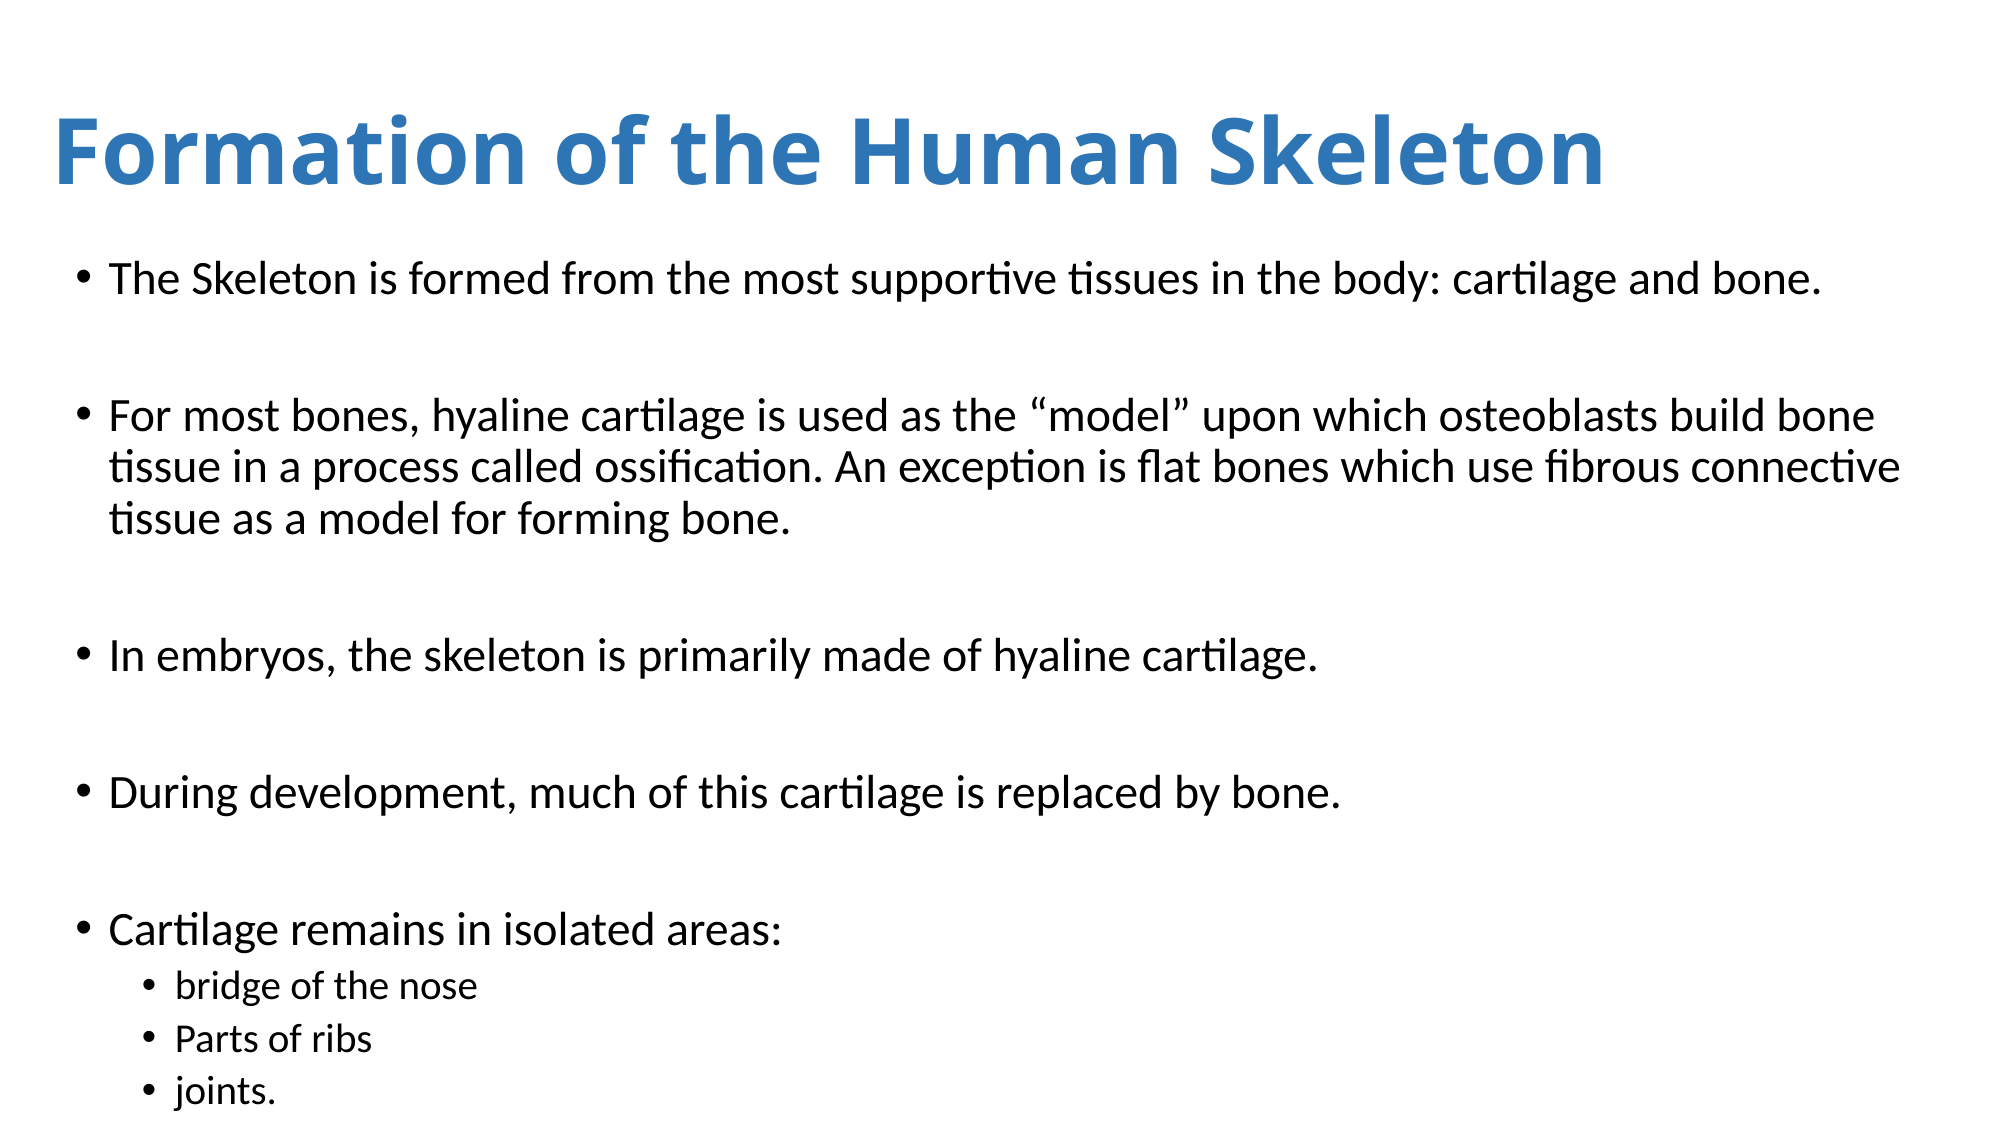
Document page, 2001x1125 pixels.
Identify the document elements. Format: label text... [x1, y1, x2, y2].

title Formation of the Human Skeleton [36, 46, 1762, 264]
list The Skeleton is formed from the most supportive tissues in the body: cartilage and bone. For most bones, hyaline cartilage is used as the “model” upon which osteoblasts build bone tissue in a process called ossification. An exception is flat bones which use fibrous connective tissue as a model for forming bone. In embryos, the skeleton is primarily made of hyaline cartilage. During development, much of this cartilage is replaced by bone. Cartilage remains in isolated areas: bridge of the nose Parts of ribs joints. [60, 245, 1941, 1125]
